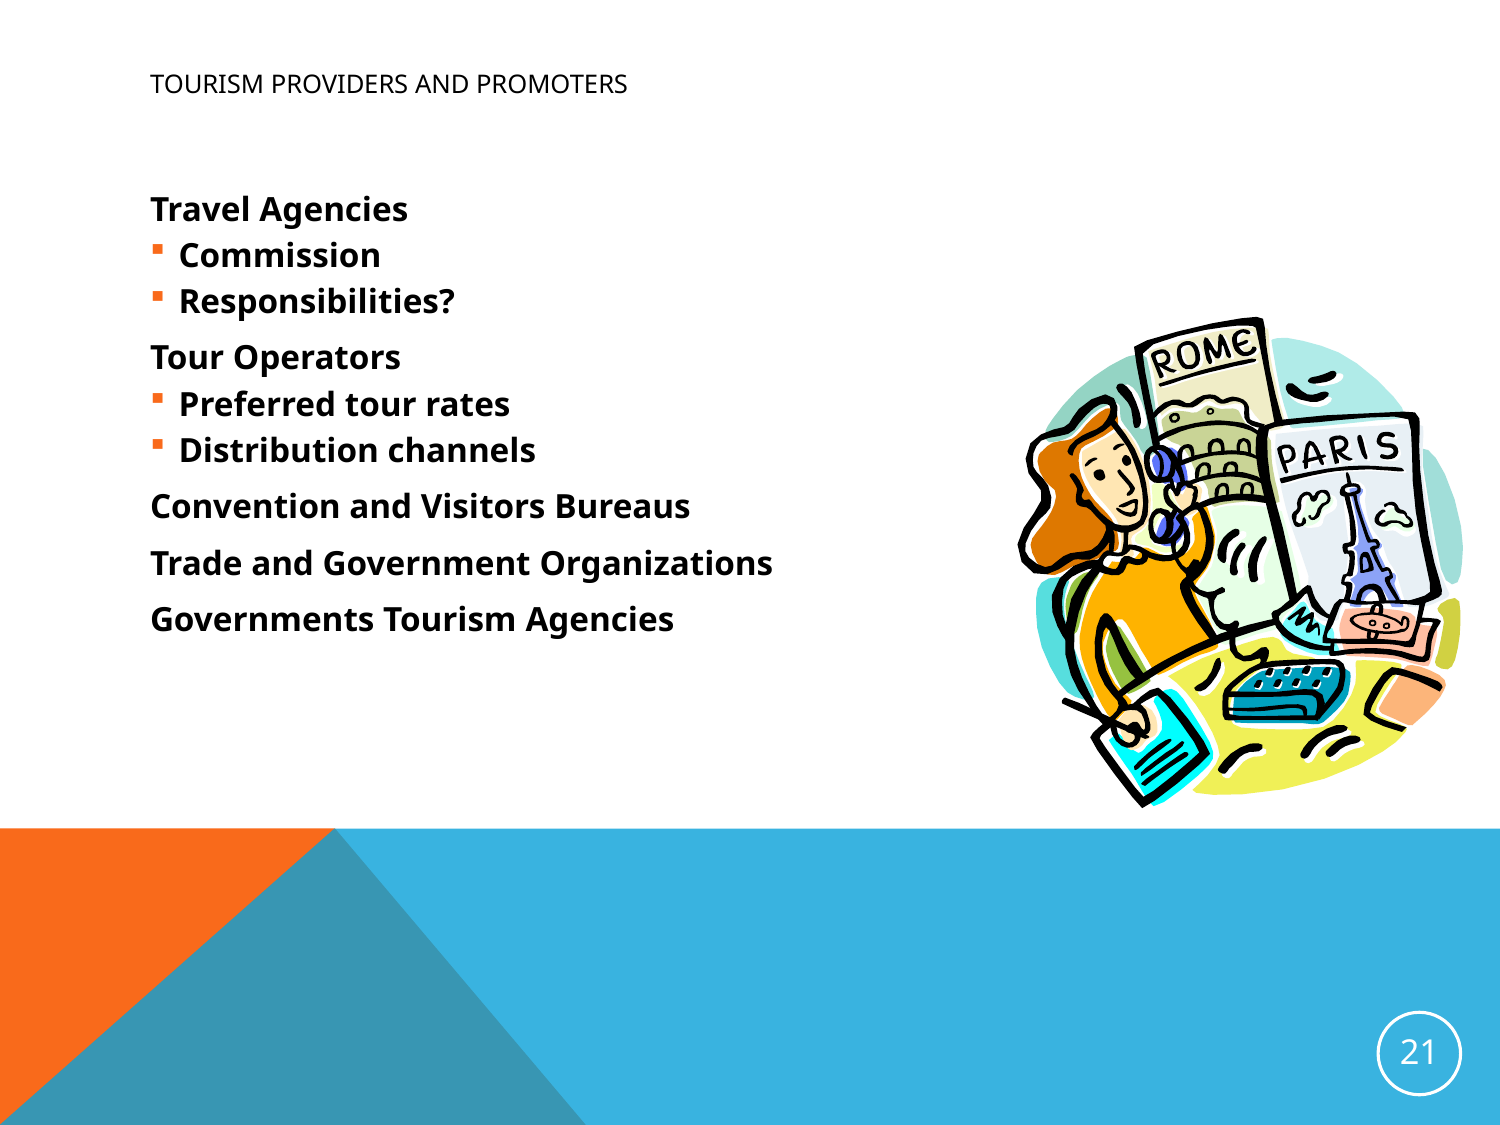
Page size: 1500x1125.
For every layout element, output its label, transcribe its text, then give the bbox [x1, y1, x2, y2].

slide_number 21 [1376, 1010, 1463, 1097]
title Tourism Providers and Promoters [135, 60, 1369, 150]
picture [1012, 311, 1469, 814]
list Travel Agencies Commission Responsibilities? Tour Operators Preferred tour rates Distribution channels Convention and Visitors Bureaus Trade and Government Organizations Governments Tourism Agencies [135, 180, 1369, 768]
